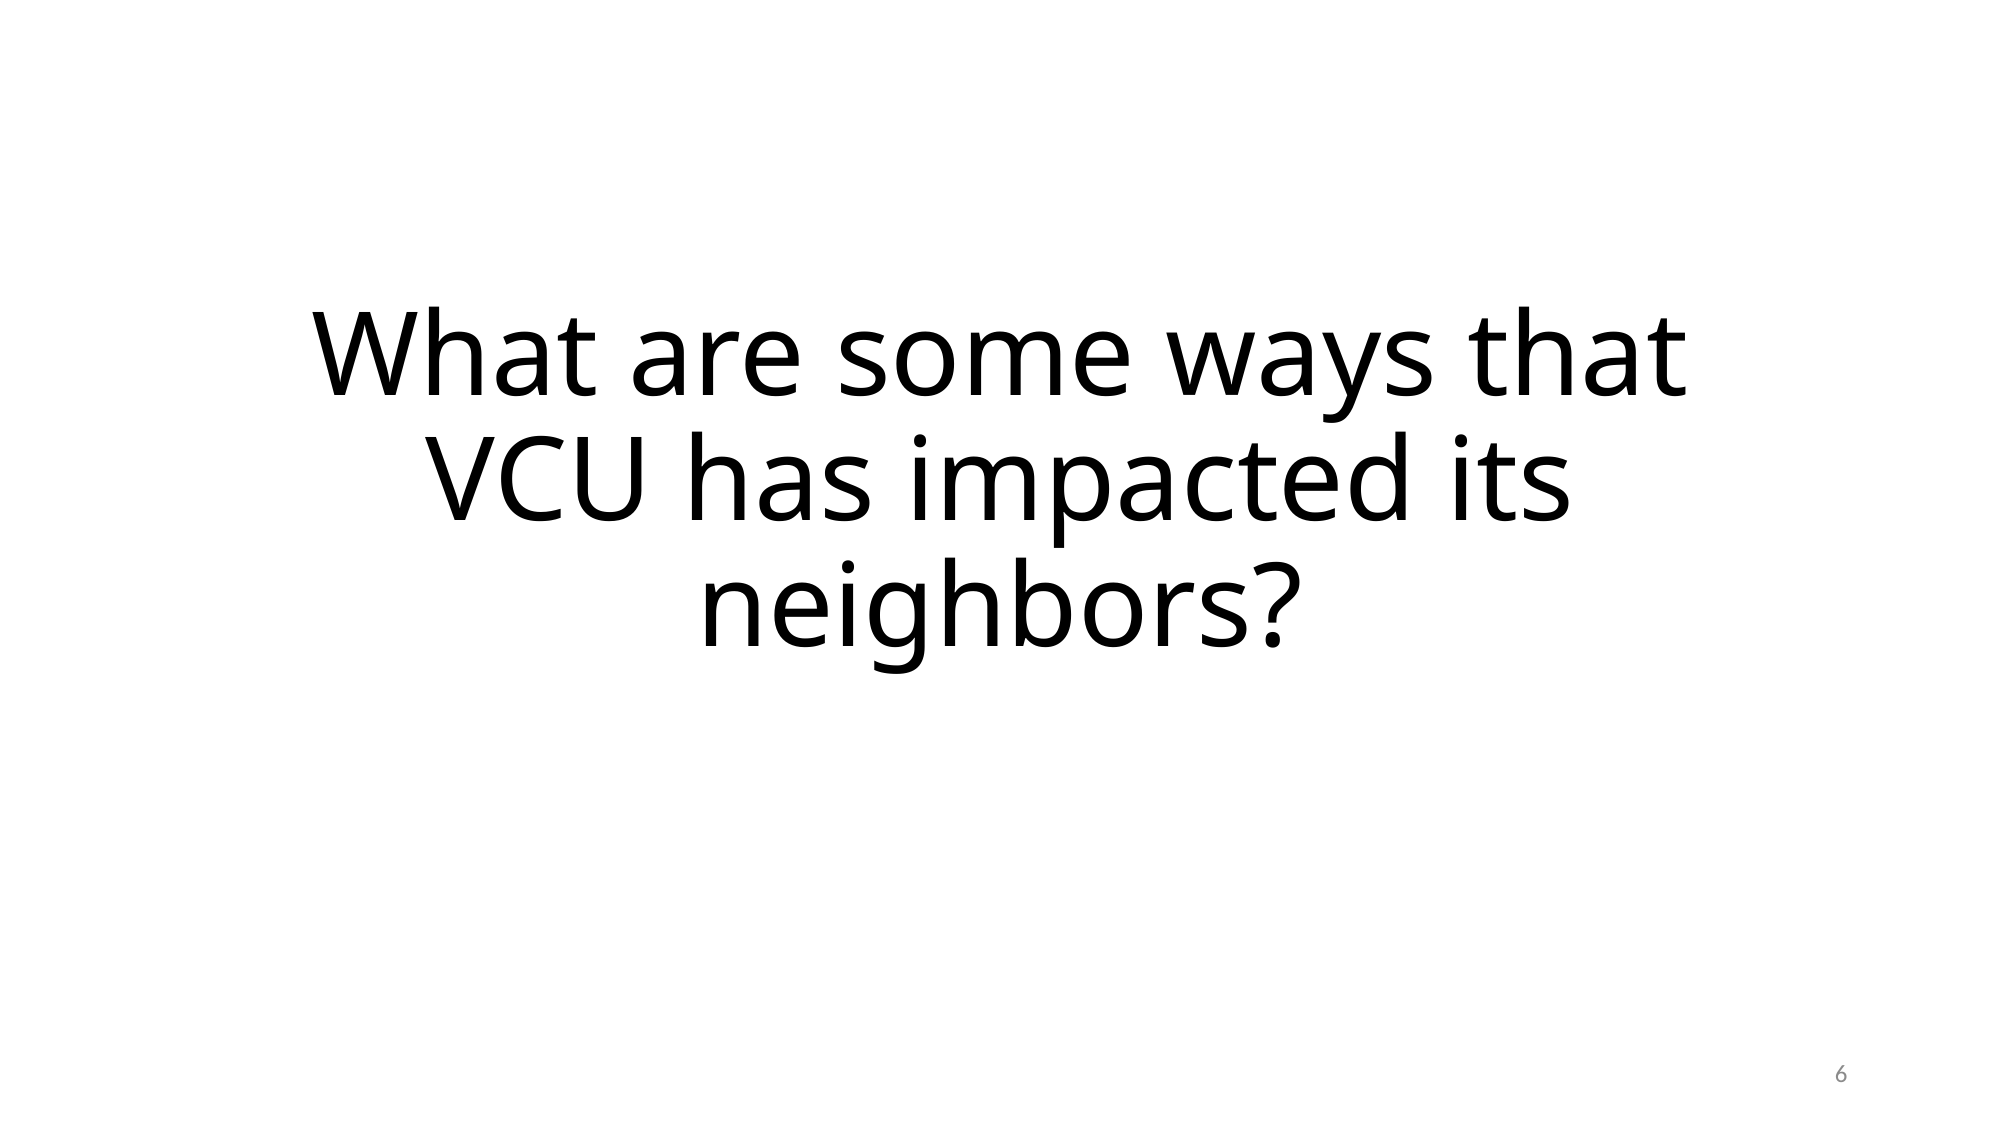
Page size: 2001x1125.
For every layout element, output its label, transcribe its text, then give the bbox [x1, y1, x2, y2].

slide_number 6 [1412, 1042, 1863, 1103]
title What are some ways that VCU has impacted its neighbors? [249, 287, 1750, 679]
